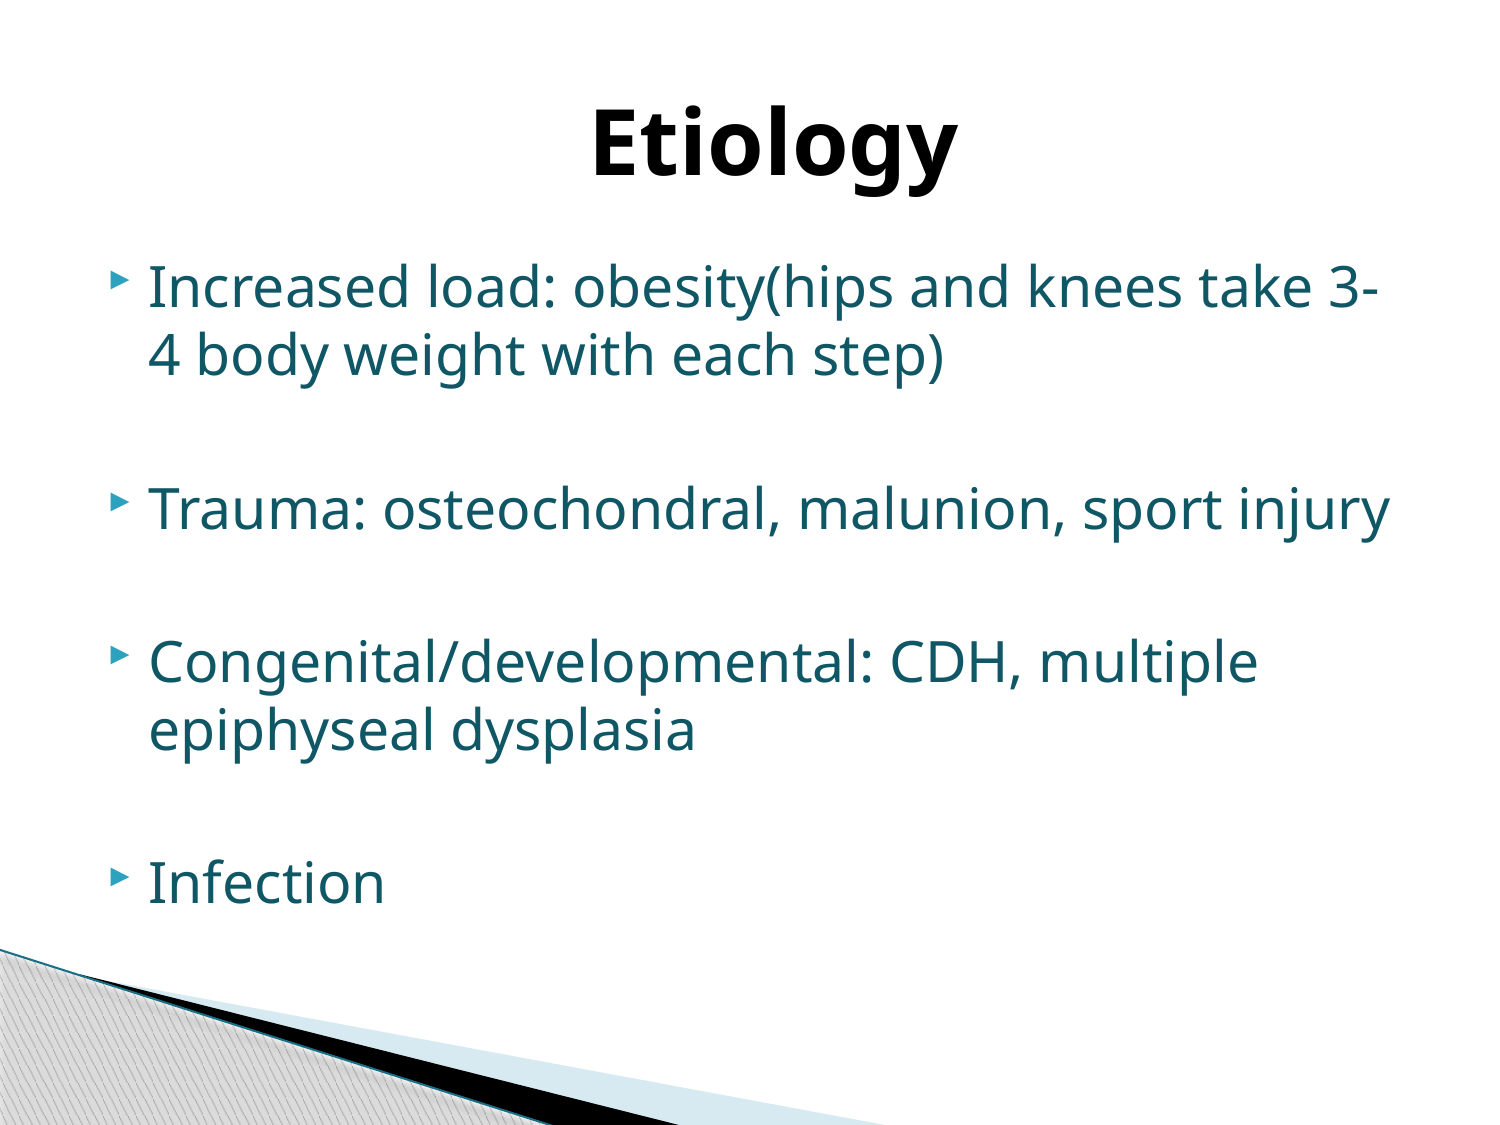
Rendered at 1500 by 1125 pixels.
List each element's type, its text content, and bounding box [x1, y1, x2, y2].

list Increased load: obesity(hips and knees take 3-4 body weight with each step) Trauma: osteochondral, malunion, sport injury Congenital/developmental: CDH, multiple epiphyseal dysplasia Infection [75, 243, 1425, 986]
title Etiology [75, 45, 1425, 233]
